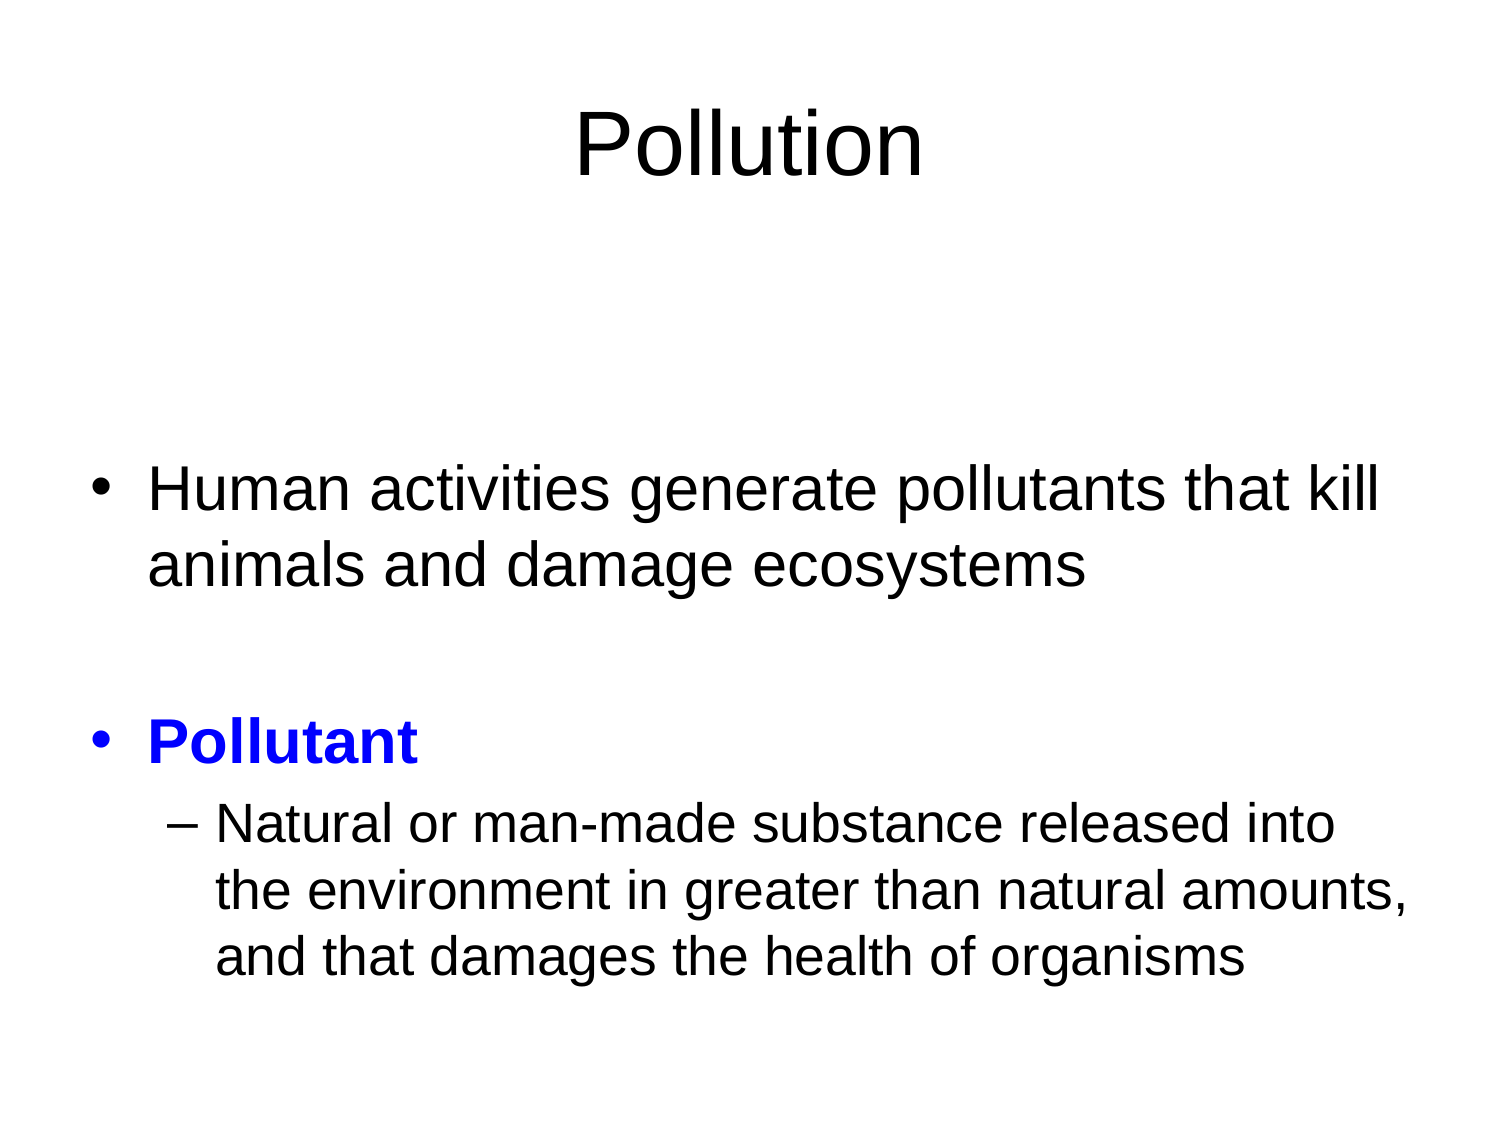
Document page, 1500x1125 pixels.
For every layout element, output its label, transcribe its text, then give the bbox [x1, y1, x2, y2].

list Human activities generate pollutants that kill animals and damage ecosystems Pollutant Natural or man-made substance released into the environment in greater than natural amounts, and that damages the health of organisms [75, 262, 1425, 1005]
title Pollution [75, 45, 1425, 233]
